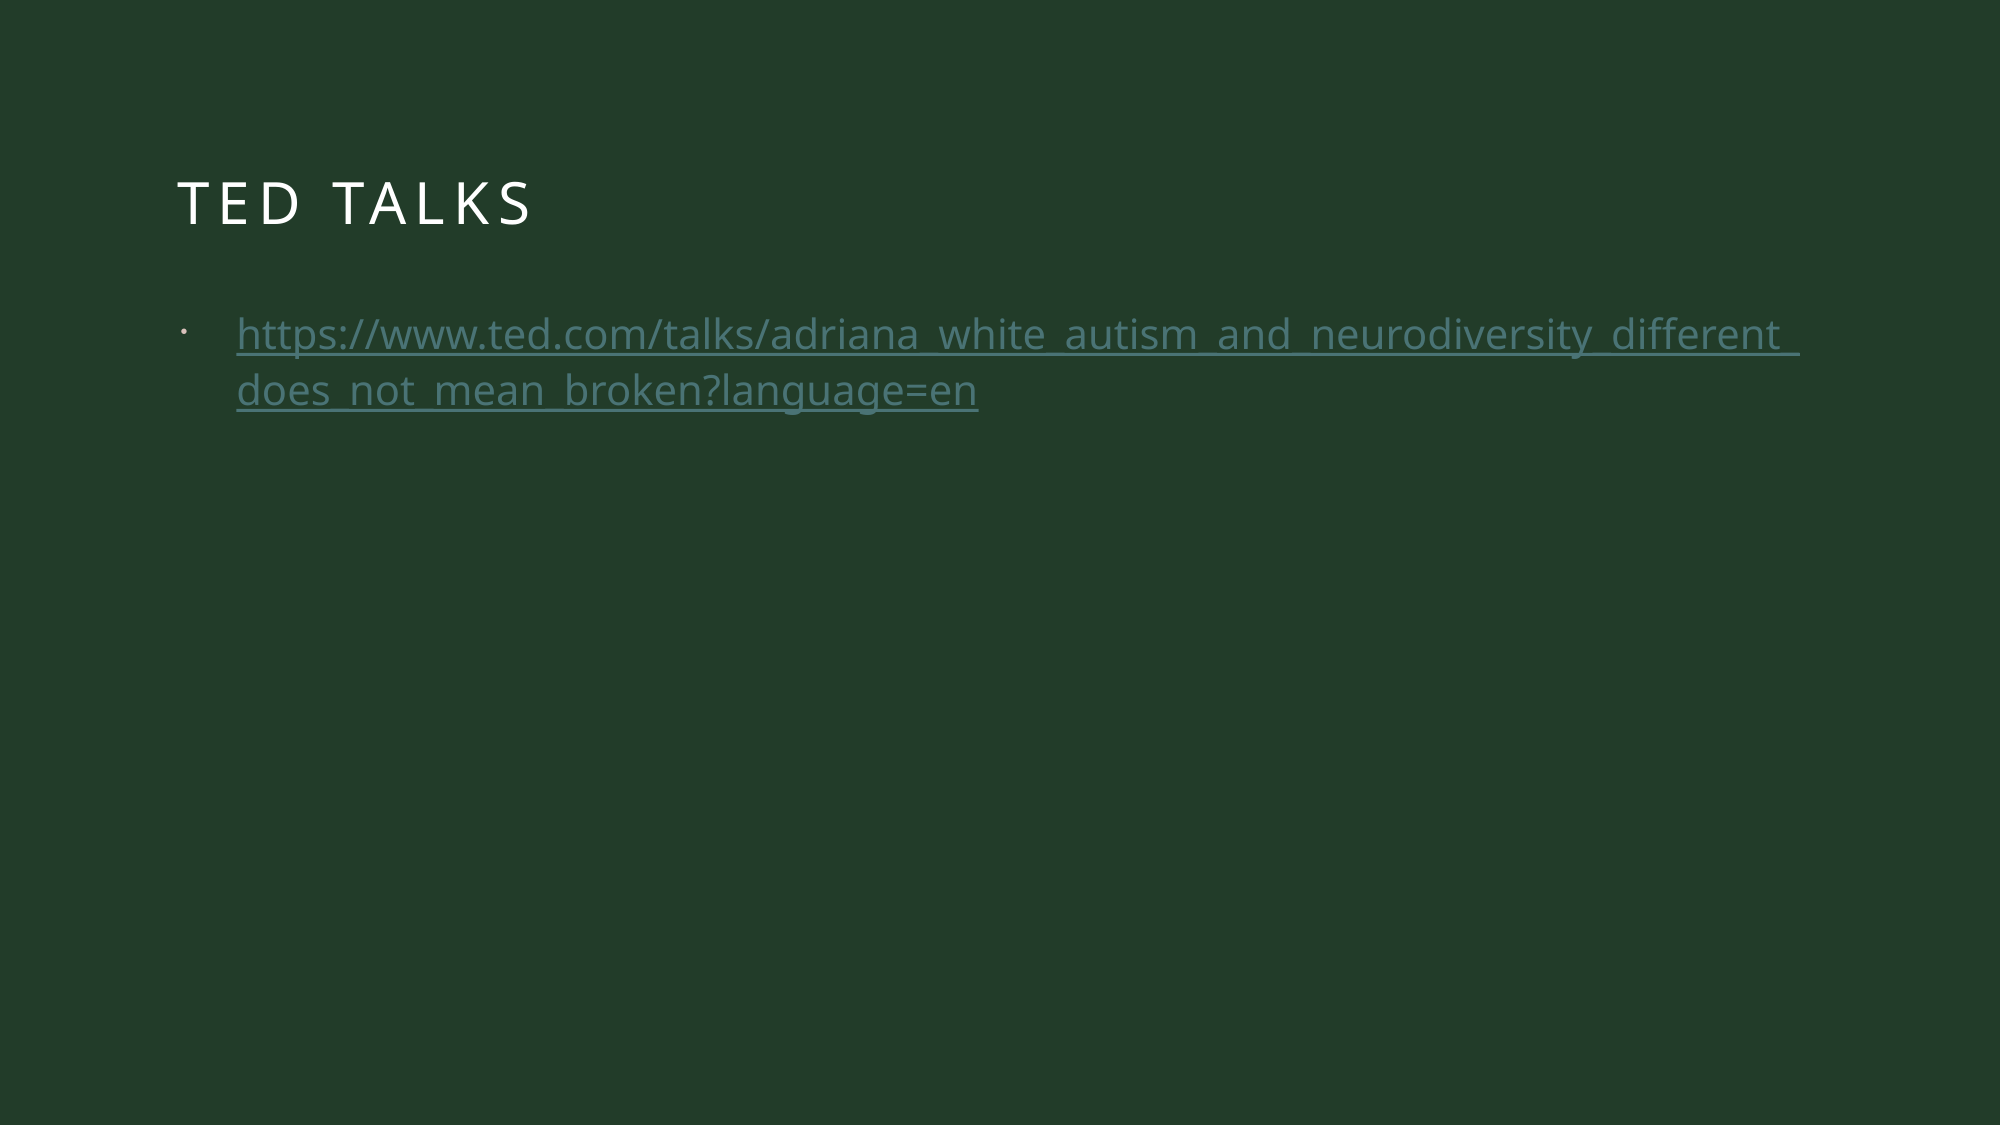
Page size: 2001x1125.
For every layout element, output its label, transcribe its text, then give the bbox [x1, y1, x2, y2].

list https://www.ted.com/talks/adriana_white_autism_and_neurodiversity_different_does_not_mean_broken?language=en [177, 293, 1822, 947]
title TED TALKS [177, 165, 1822, 274]
